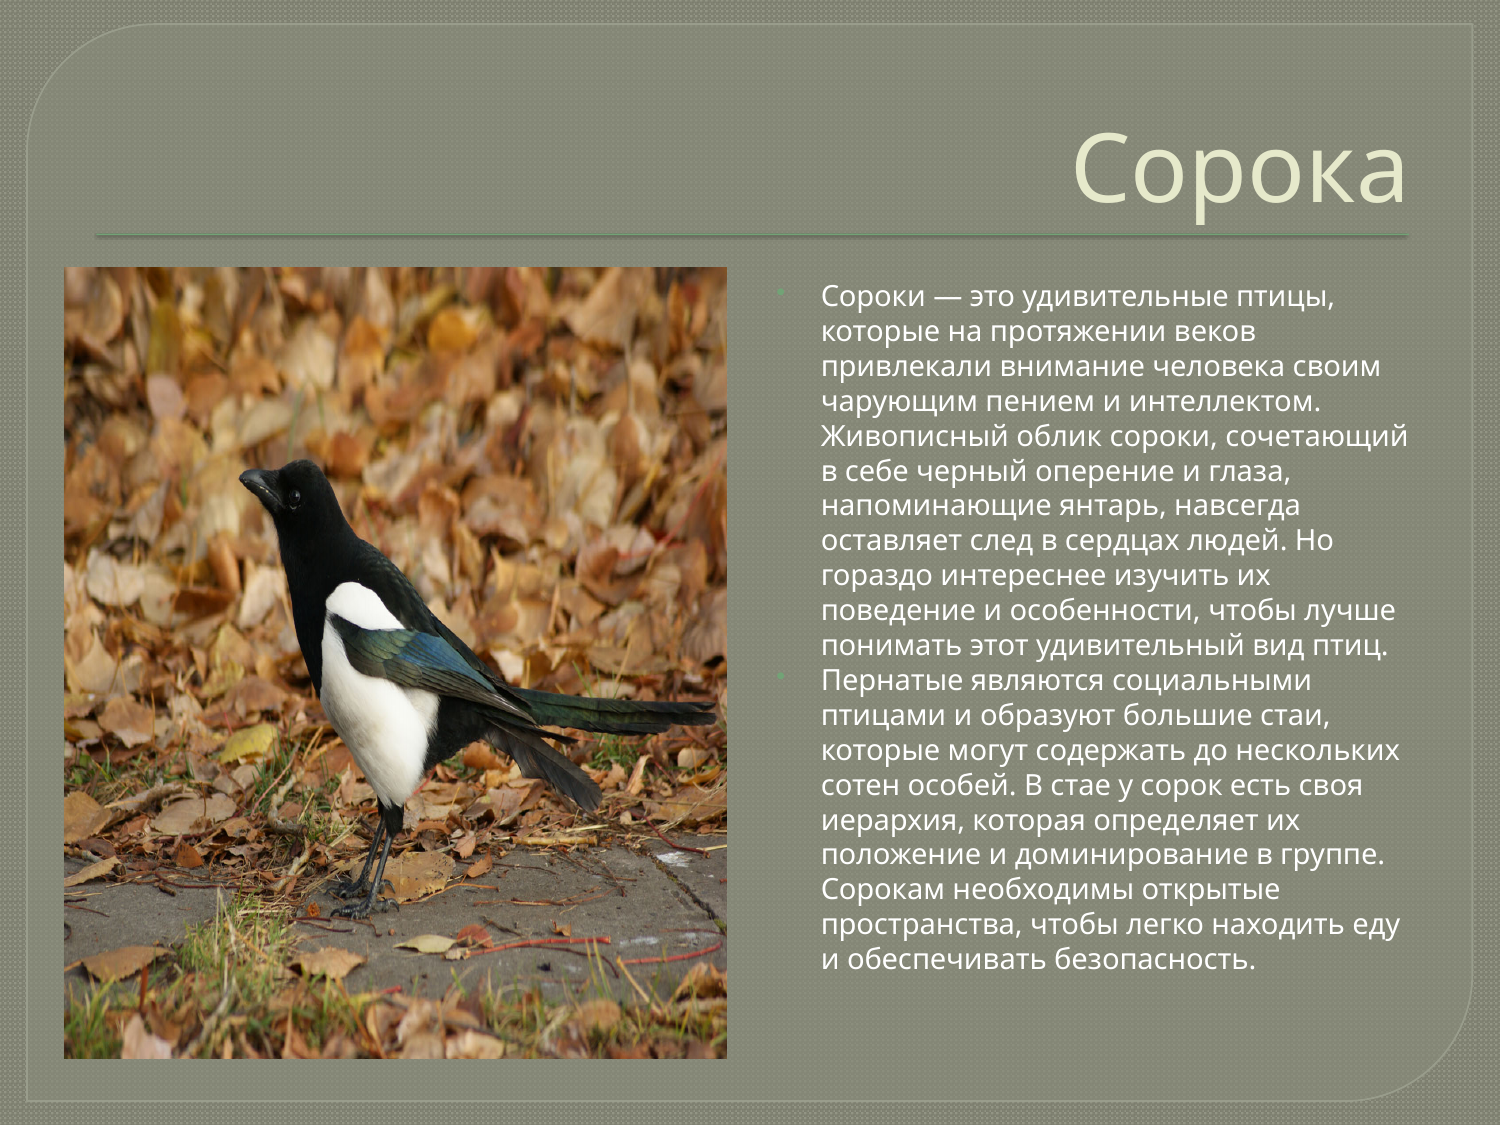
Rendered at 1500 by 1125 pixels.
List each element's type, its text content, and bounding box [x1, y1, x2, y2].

list Сороки — это удивительные птицы, которые на протяжении веков привлекали внимание человека своим чарующим пением и интеллектом. Живописный облик сороки, сочетающий в себе черный оперение и глаза, напоминающие янтарь, навсегда оставляет след в сердцах людей. Но гораздо интереснее изучить их поведение и особенности, чтобы лучше понимать этот удивительный вид птиц. Пернатые являются социальными птицами и образуют большие стаи, которые могут содержать до нескольких сотен особей. В стае у сорок есть своя иерархия, которая определяет их положение и доминирование в группе. Сорокам необходимы открытые пространства, чтобы легко находить еду и обеспечивать безопасность. [762, 270, 1425, 1013]
title Сорока [75, 41, 1425, 230]
picture [64, 266, 727, 1059]
